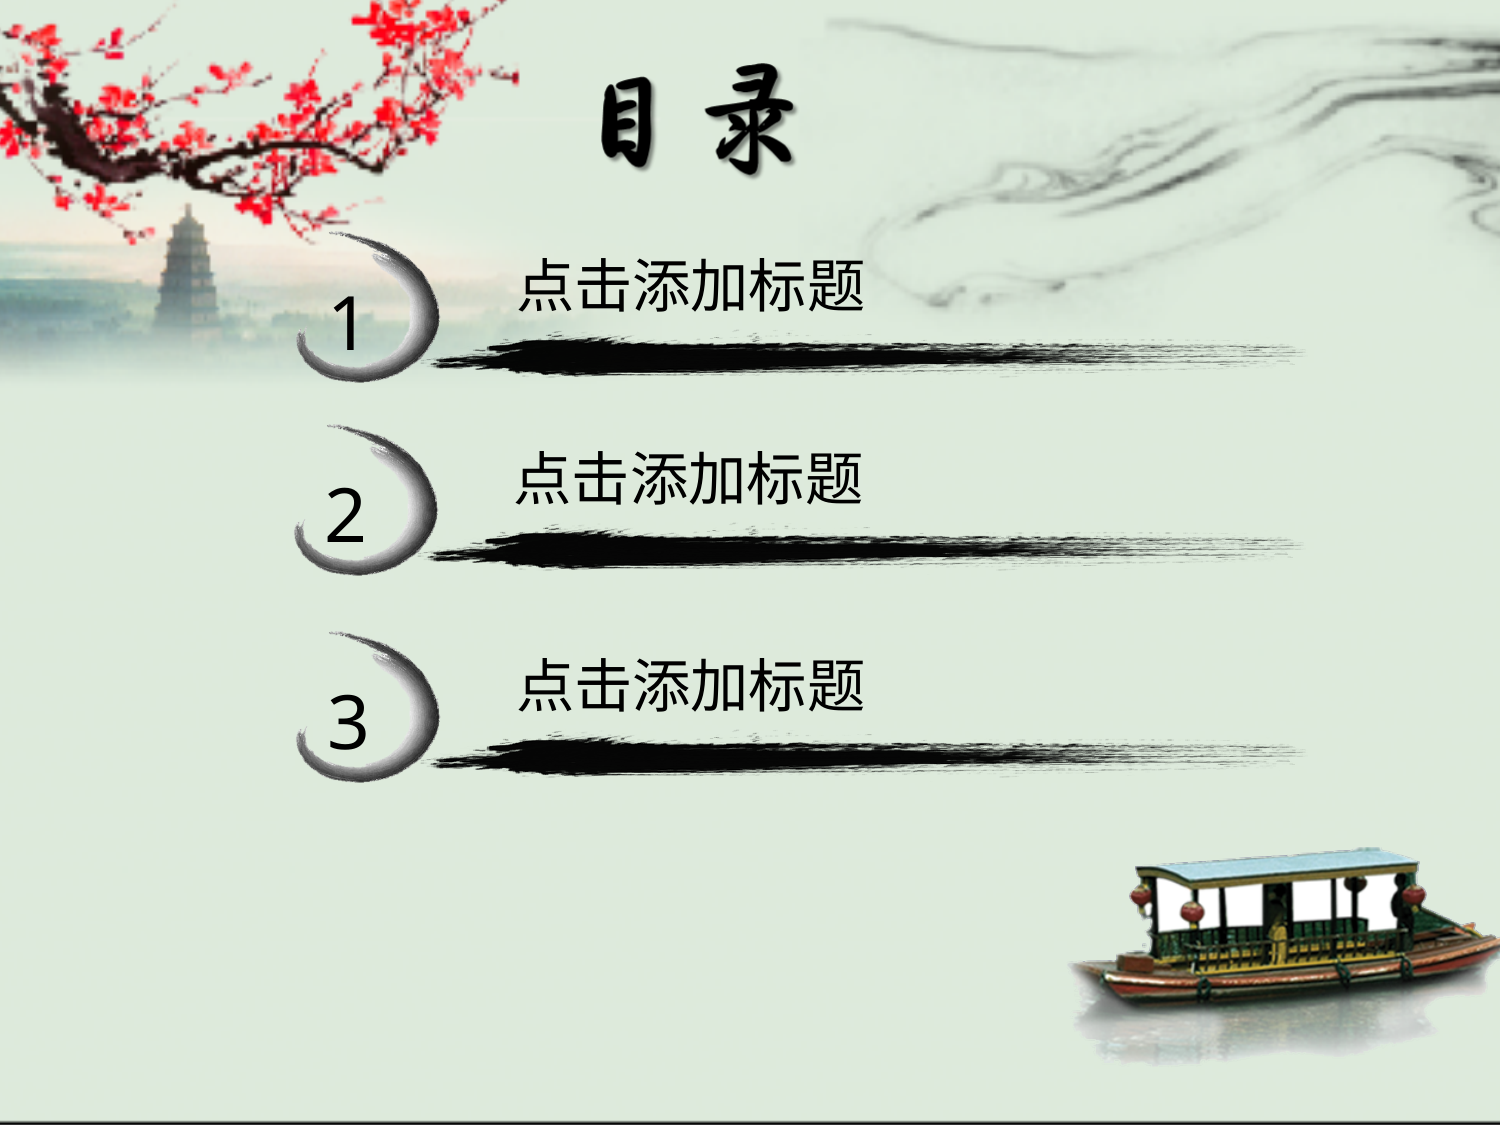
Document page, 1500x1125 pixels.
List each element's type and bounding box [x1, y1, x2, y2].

text_box [265, 195, 1308, 388]
text_box [265, 595, 1308, 803]
text_box [263, 388, 1306, 595]
picture [0, 0, 1500, 1125]
